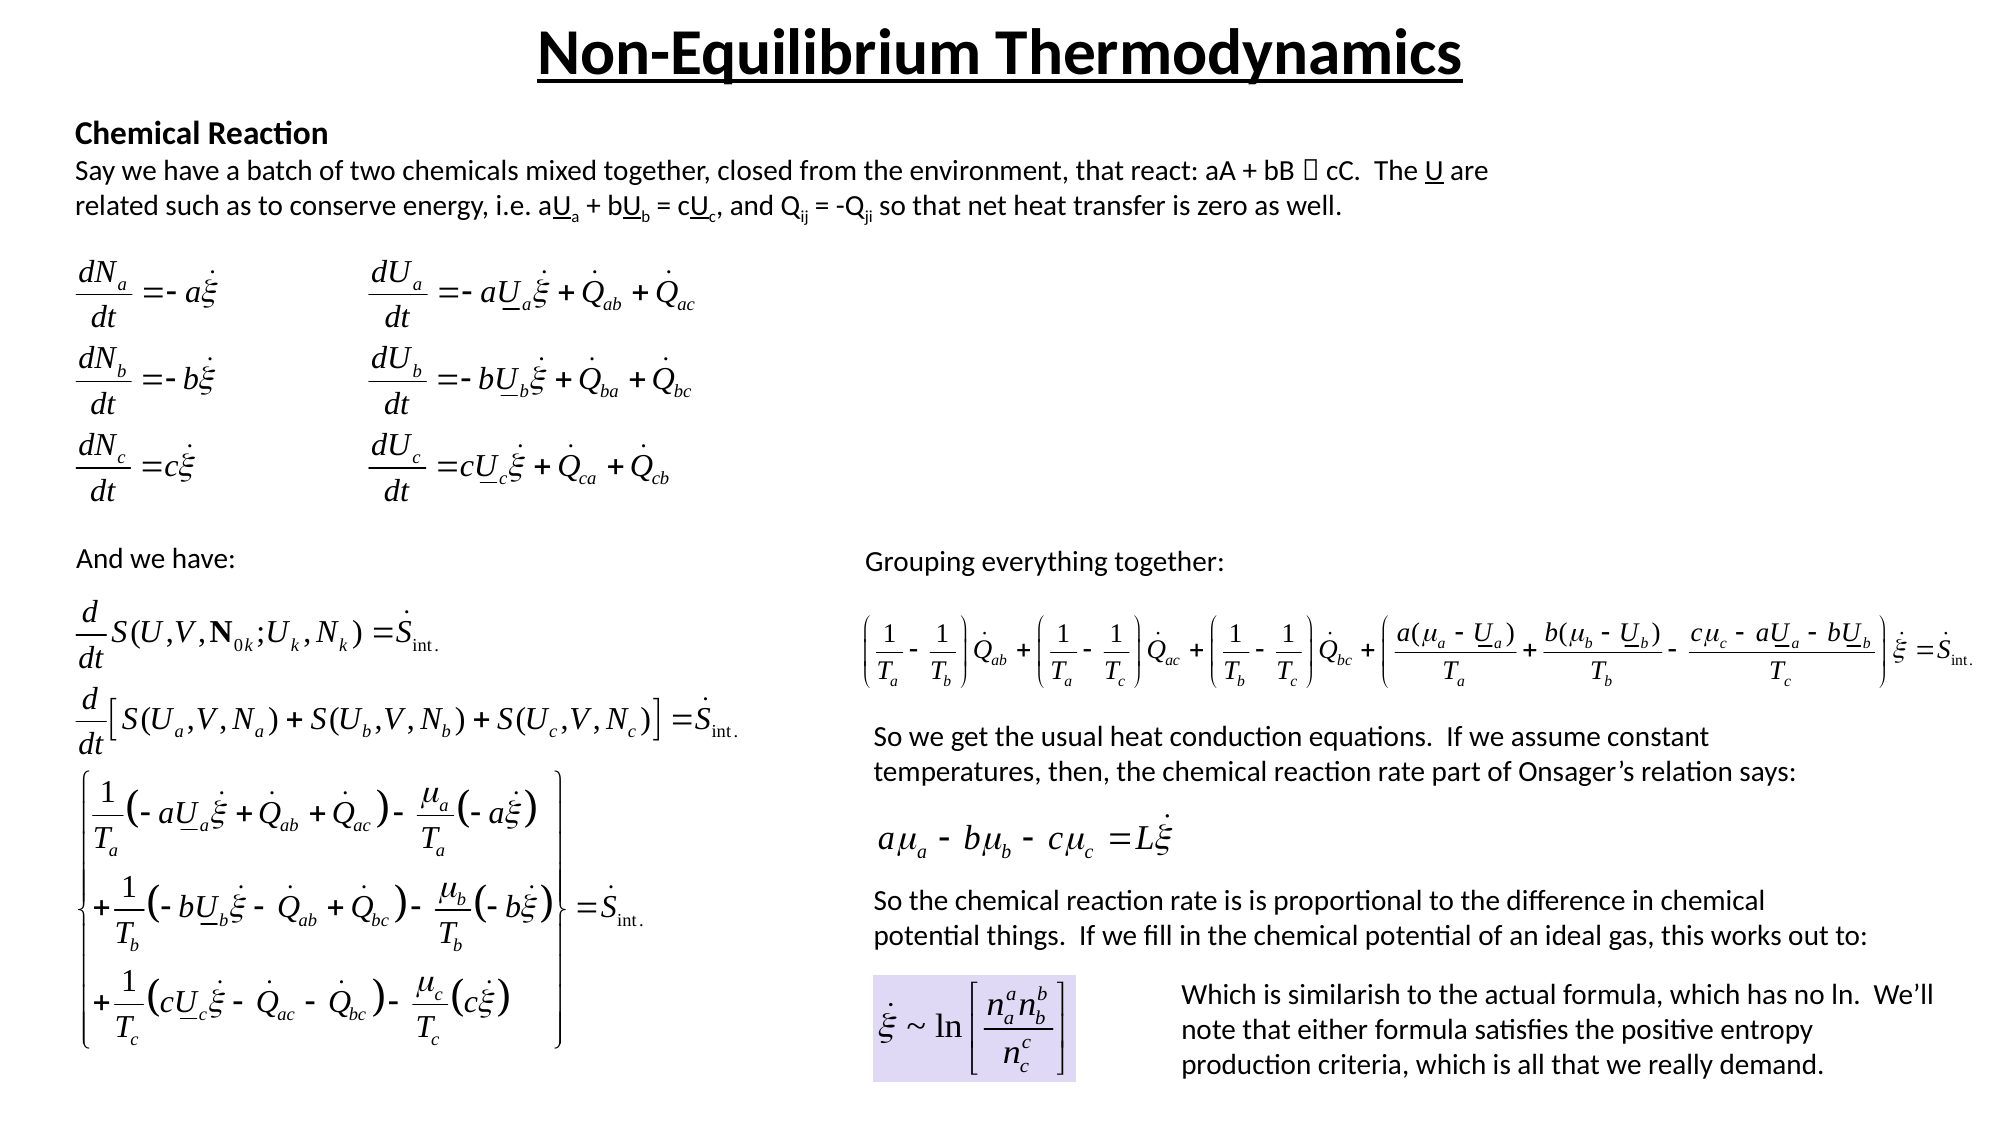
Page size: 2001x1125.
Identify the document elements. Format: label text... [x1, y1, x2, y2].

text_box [872, 975, 1077, 1083]
text_box So the chemical reaction rate is is proportional to the difference in chemical potential things. If we fill in the chemical potential of an ideal gas, this works out to: [858, 874, 1892, 959]
text_box So we get the usual heat conduction equations. If we assume constant temperatures, then, the chemical reaction rate part of Onsager’s relation says: [858, 710, 1892, 795]
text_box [872, 811, 1182, 867]
text_box Non-Equilibrium Thermodynamics [519, 9, 1481, 96]
text_box Chemical Reaction Say we have a batch of two chemicals mixed together, closed from the environment, that react: aA + bB  cC. The U are related such as to conserve energy, i.e. aUa + bUb = cUc, and Qij = -Qji so that net heat transfer is zero as well. [60, 103, 1565, 234]
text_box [858, 609, 1978, 695]
text_box Grouping everything together: [850, 534, 1241, 585]
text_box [70, 250, 703, 510]
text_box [70, 591, 745, 1057]
text_box Which is similarish to the actual formula, which has no ln. We’ll note that either formula satisfies the positive entropy production criteria, which is all that we really demand. [1166, 968, 1963, 1088]
text_box And we have: [61, 531, 251, 582]
